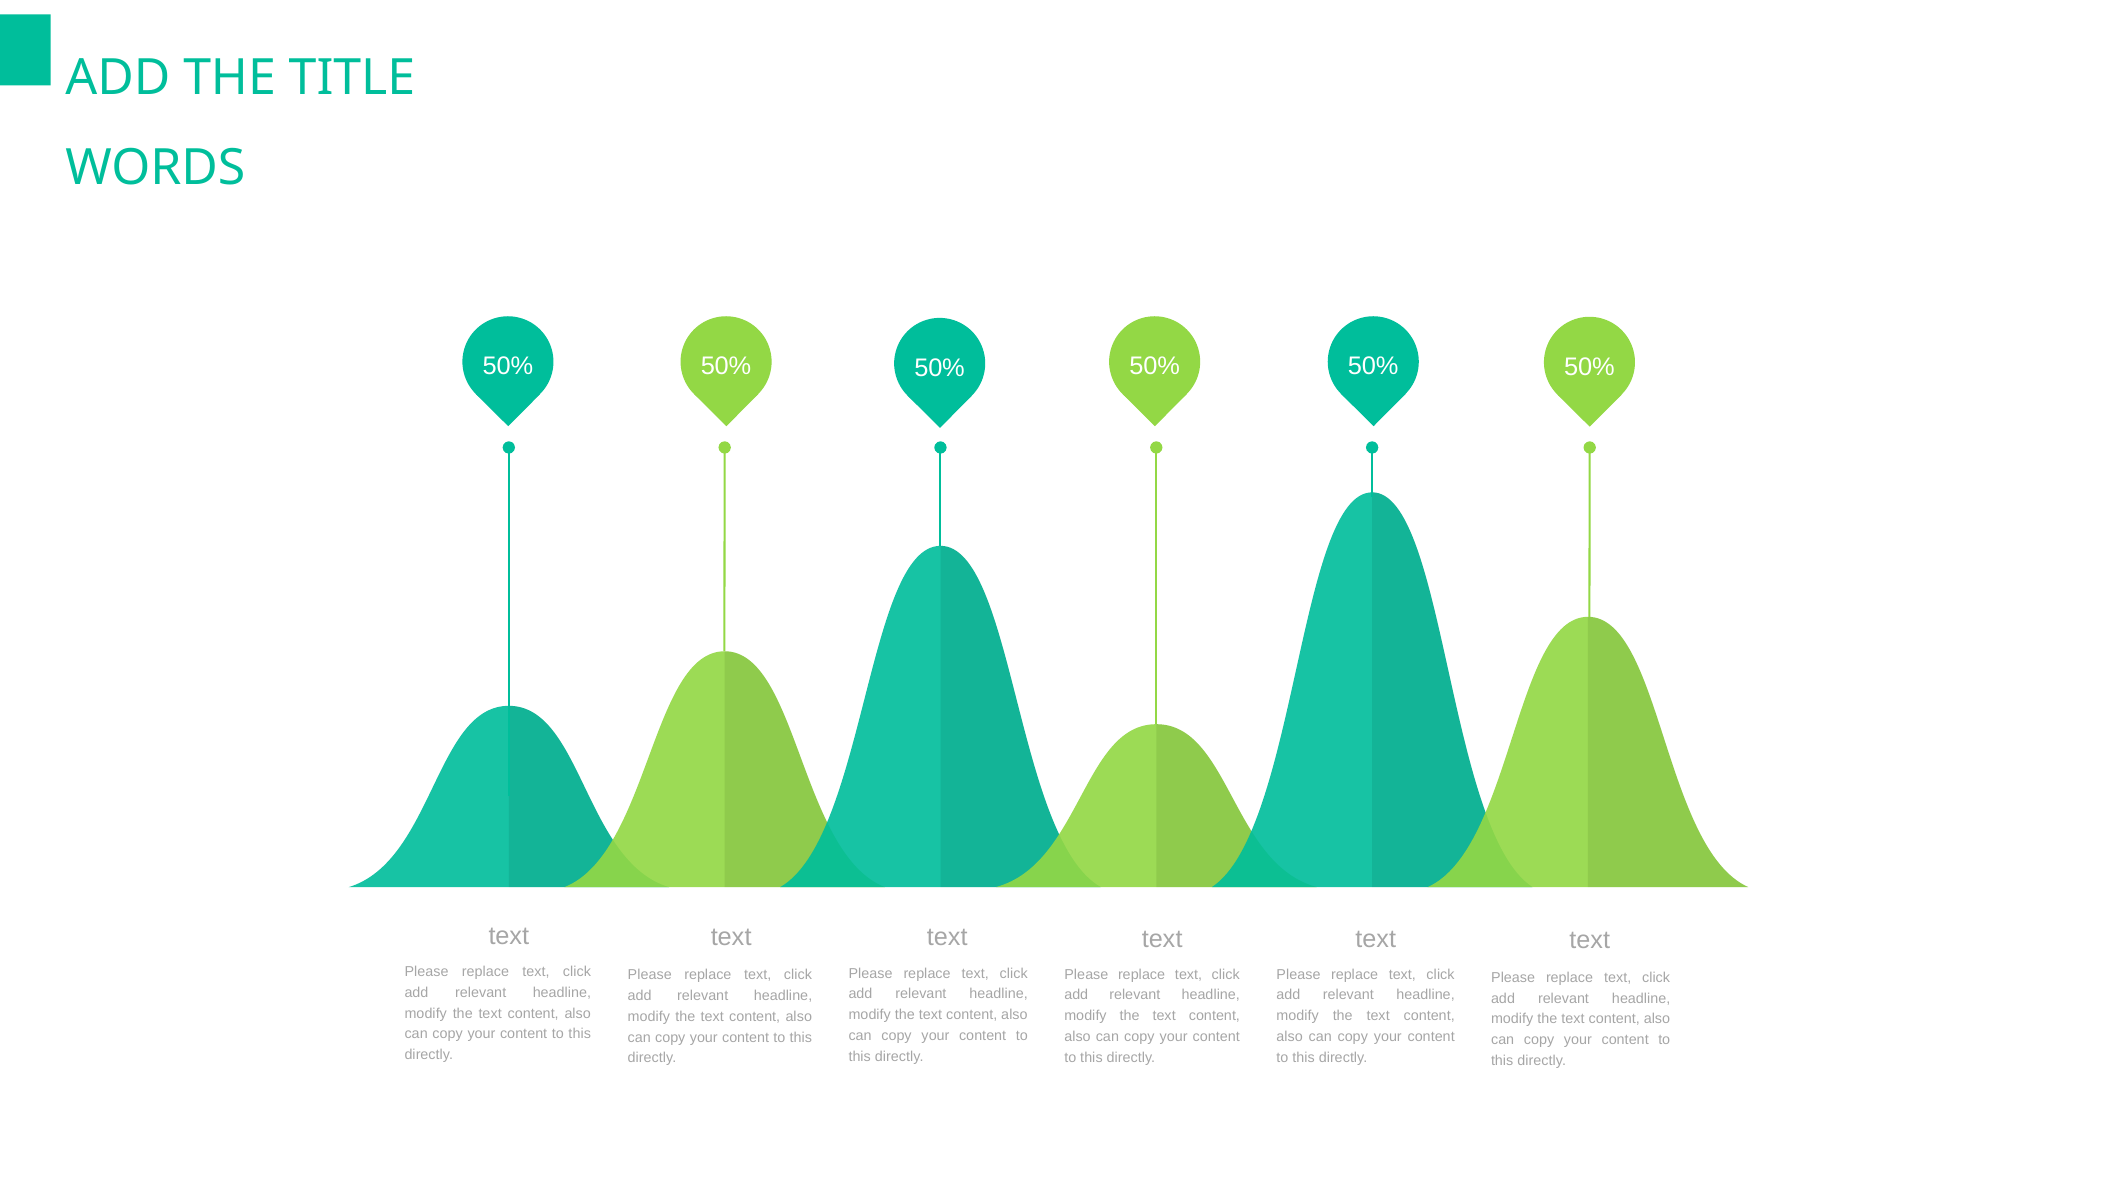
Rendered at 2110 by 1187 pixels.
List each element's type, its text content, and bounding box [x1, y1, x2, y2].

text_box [462, 316, 554, 427]
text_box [564, 651, 780, 888]
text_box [1211, 492, 1533, 888]
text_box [680, 316, 772, 427]
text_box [1276, 916, 1456, 1065]
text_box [1543, 316, 1635, 427]
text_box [894, 317, 986, 428]
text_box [1064, 916, 1241, 1065]
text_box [348, 705, 564, 888]
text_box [627, 914, 813, 1066]
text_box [848, 914, 1029, 1064]
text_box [996, 724, 1211, 888]
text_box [404, 912, 592, 1062]
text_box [1491, 917, 1671, 1068]
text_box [1109, 316, 1201, 427]
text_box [780, 545, 1101, 888]
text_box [1327, 316, 1419, 427]
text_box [1427, 616, 1749, 888]
text_box ADD THE TITLE WORDS [50, 7, 583, 202]
